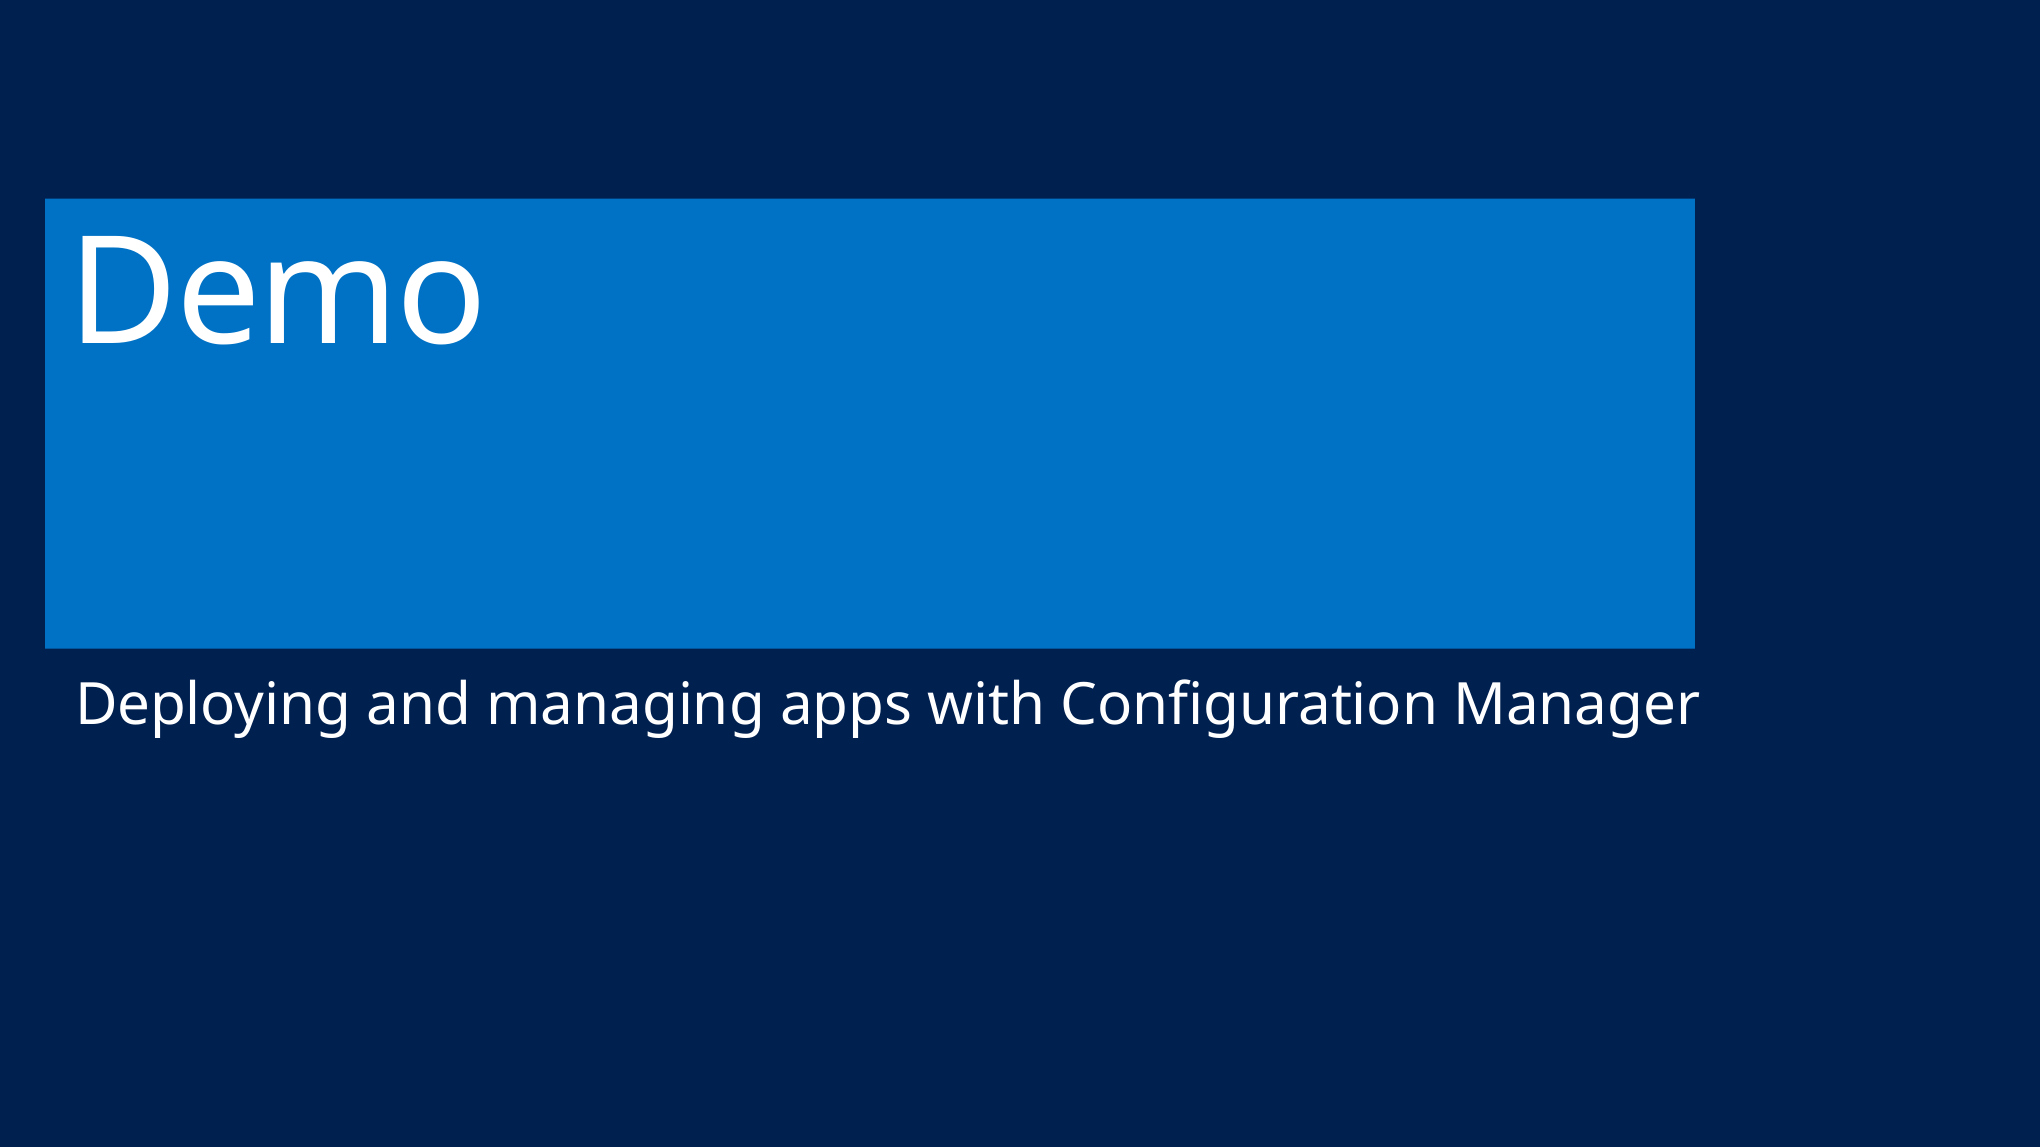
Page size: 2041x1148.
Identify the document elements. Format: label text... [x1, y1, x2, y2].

list Deploying and managing apps with Configuration Manager [45, 650, 1836, 784]
title Demo [45, 198, 1695, 650]
